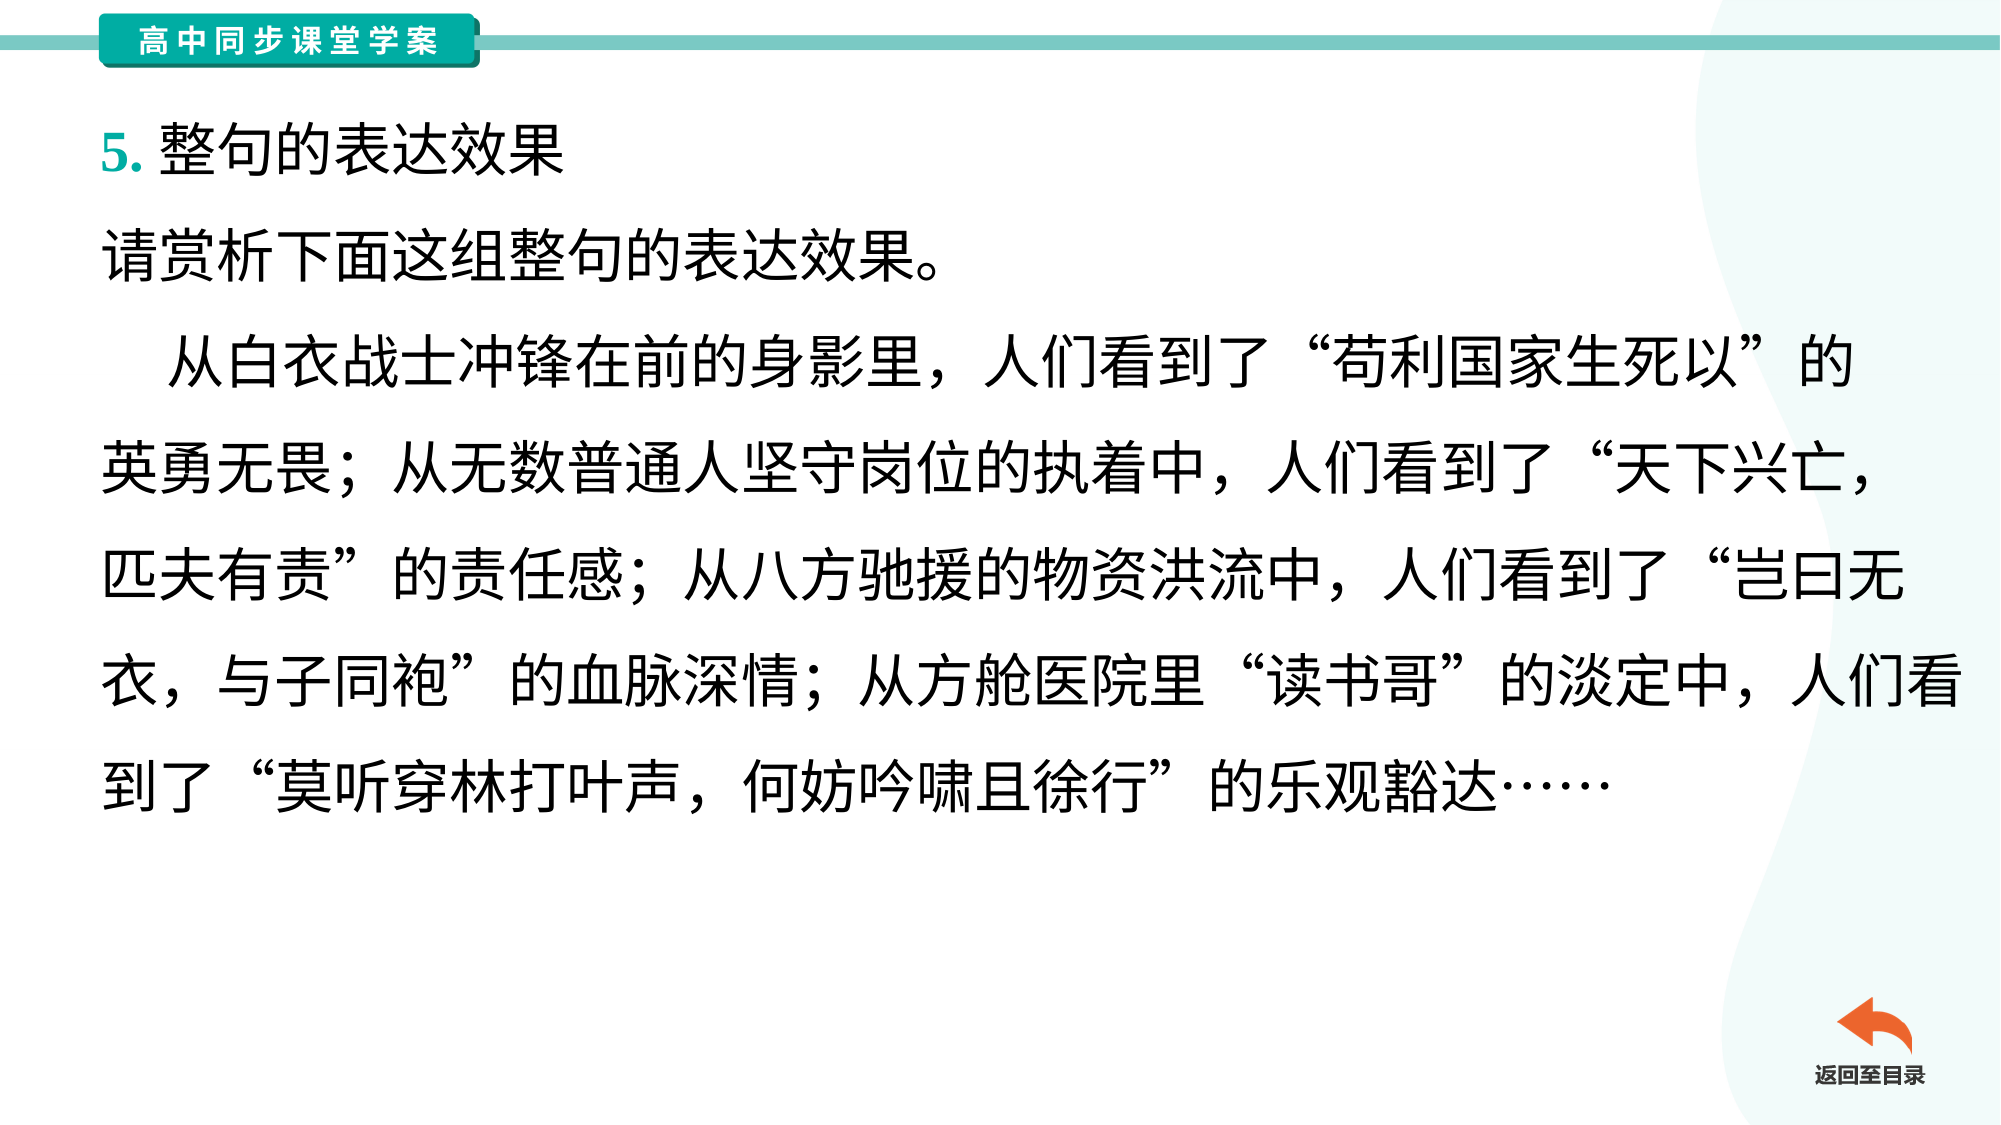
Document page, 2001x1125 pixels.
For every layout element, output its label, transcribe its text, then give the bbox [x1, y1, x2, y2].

text_box 5.整句的表达效果 请赏析下面这组整句的表达效果。 从白衣战士冲锋在前的身影里，人们看到了“苟利国家生死以”的 英勇无畏；从无数普通人坚守岗位的执着中，人们看到了“天下兴亡， 匹夫有责”的责任感；从八方驰援的物资洪流中，人们看到了“岂曰无 衣，与子同袍”的血脉深情；从方舱医院里“读书哥”的淡定中，人们看 到了“莫听穿林打叶声，何妨吟啸且徐行”的乐观豁达…… [100, 76, 1899, 821]
picture [0, 0, 2000, 1125]
